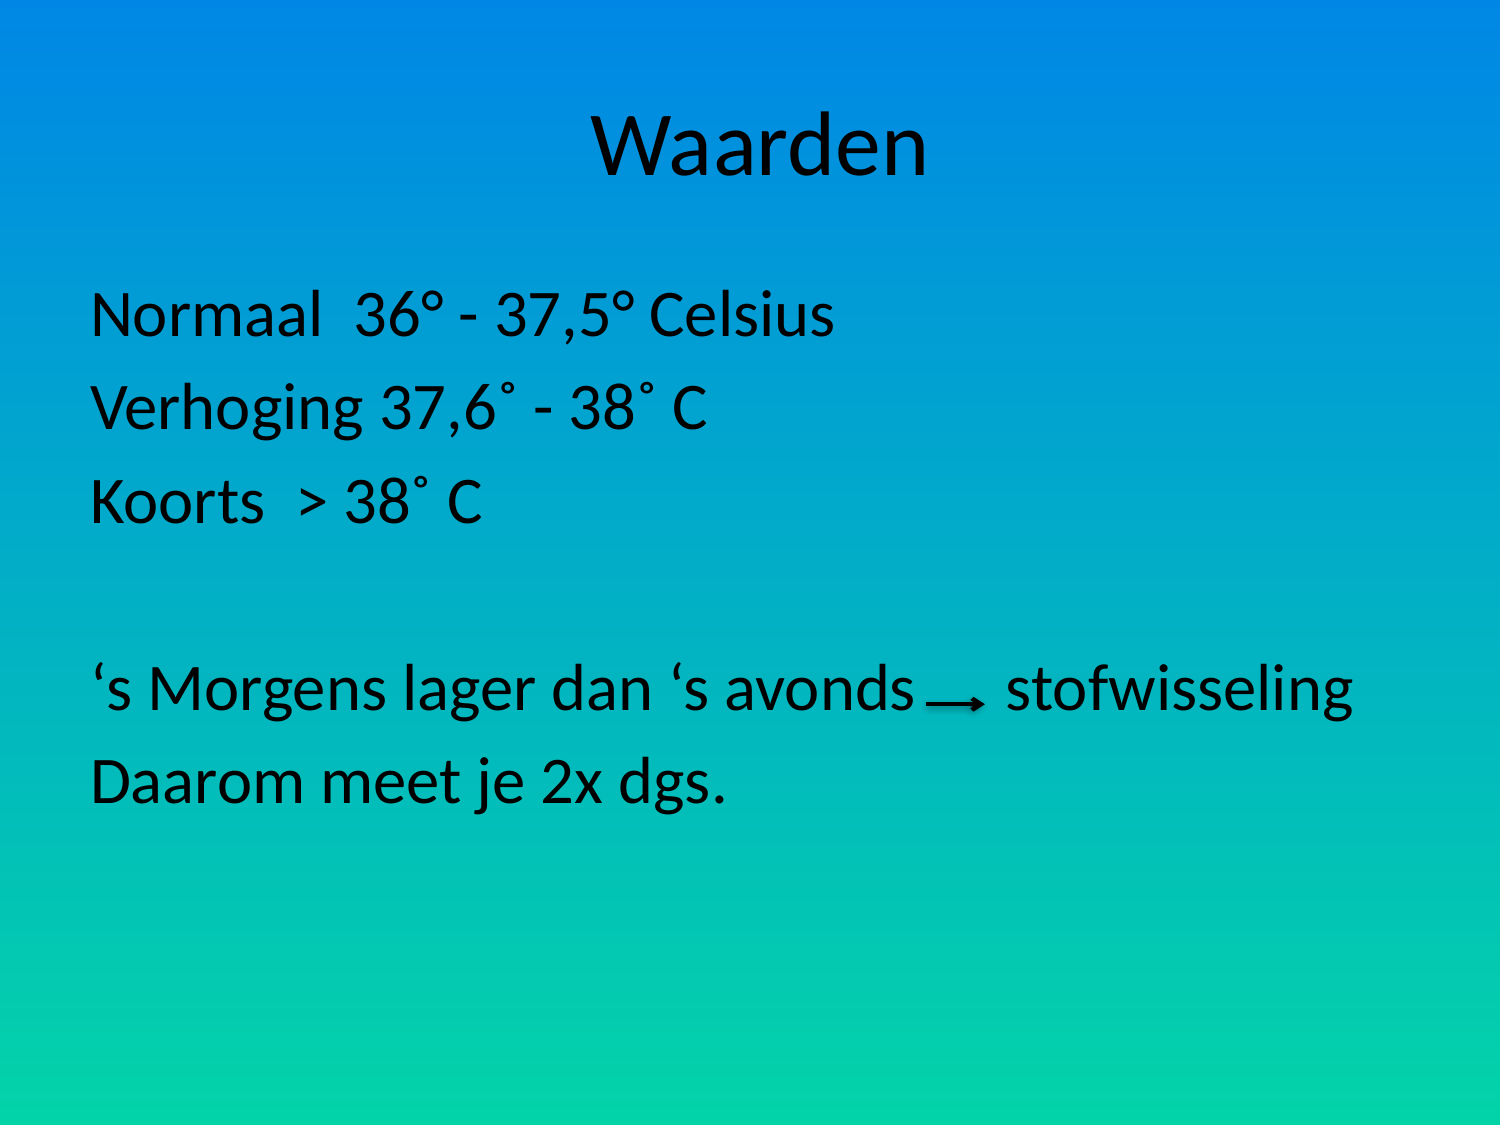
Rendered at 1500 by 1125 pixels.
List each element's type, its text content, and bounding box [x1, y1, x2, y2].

list Normaal 36° - 37,5° Celsius Verhoging 37,6˚ - 38˚ C Koorts > 38˚ C ‘s Morgens lager dan ‘s avonds stofwisseling Daarom meet je 2x dgs. [75, 262, 1425, 1005]
title Waarden [75, 45, 1425, 233]
